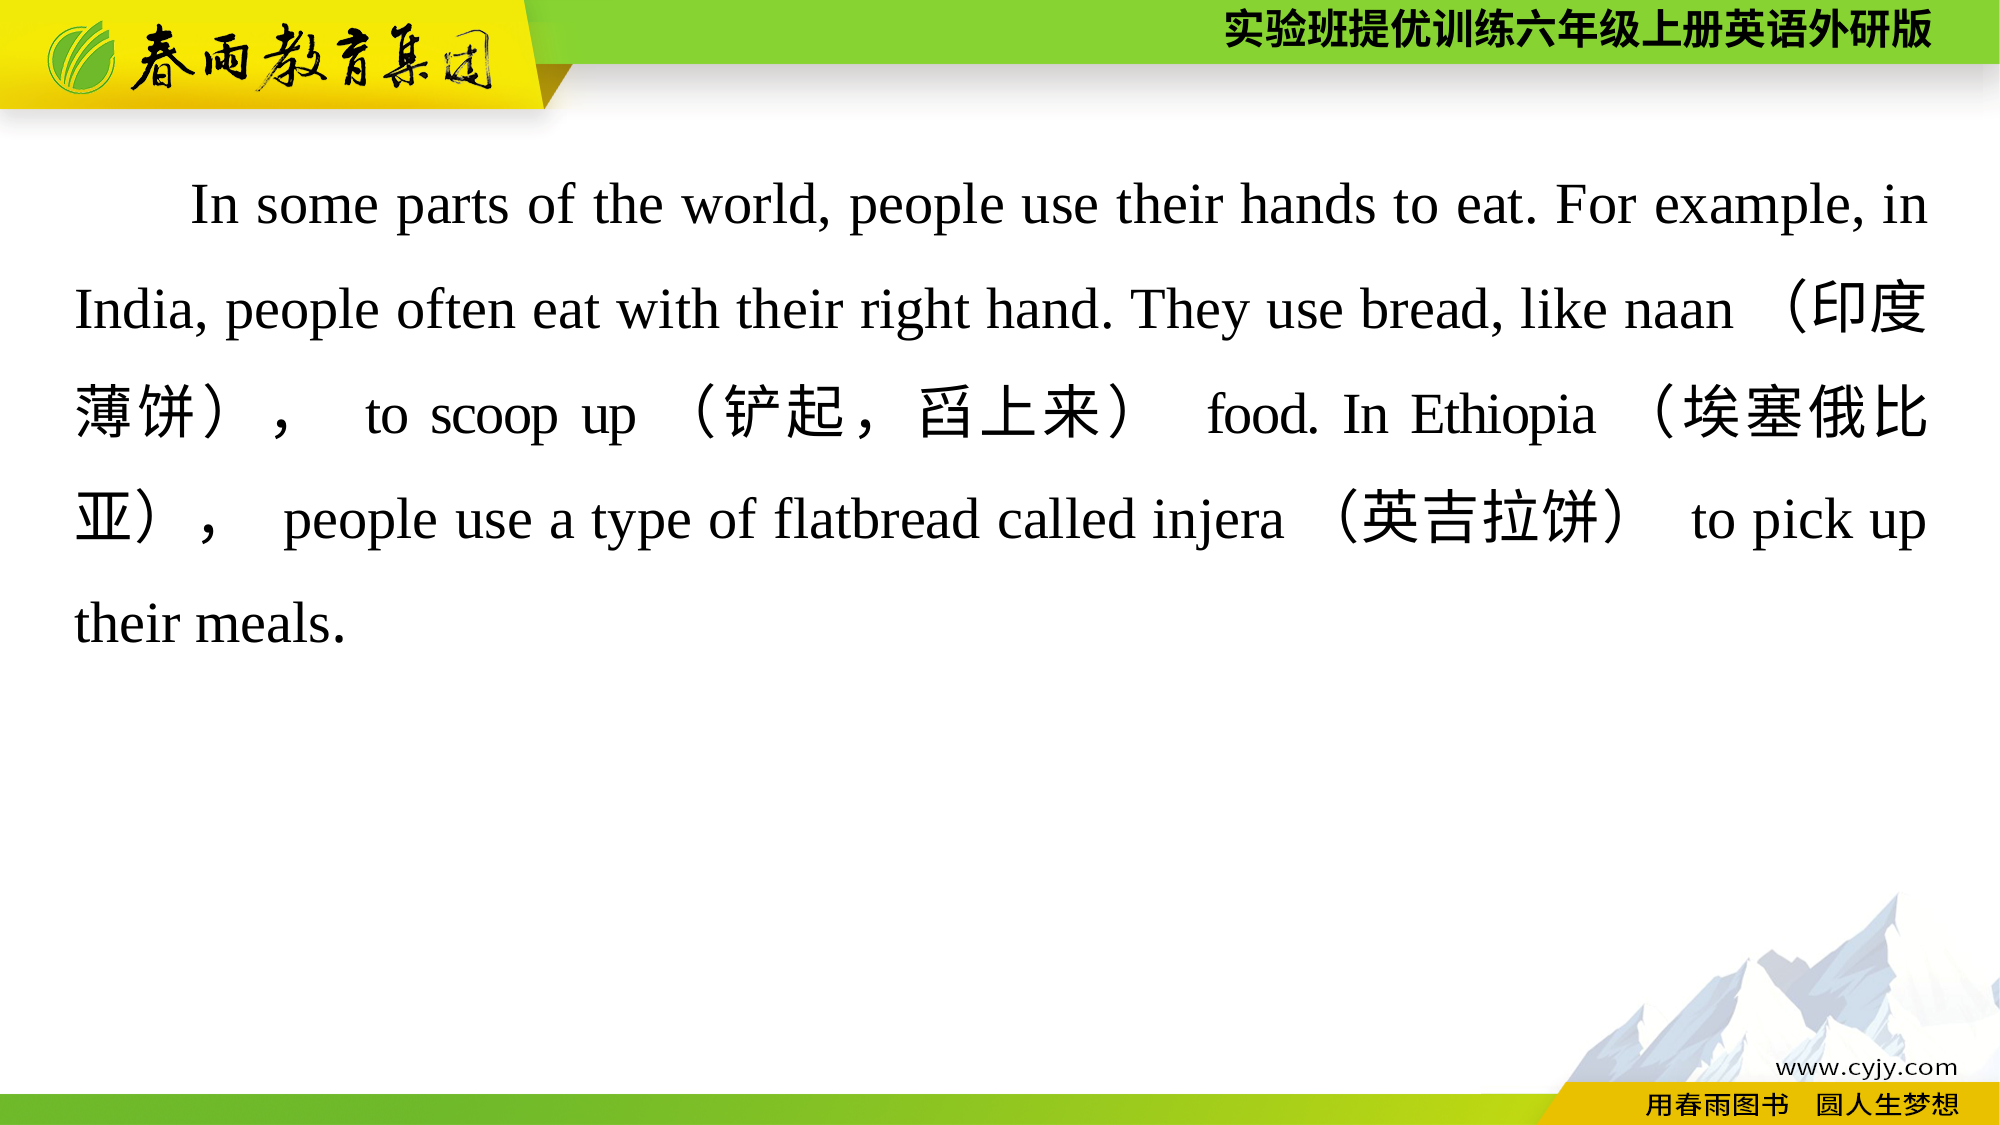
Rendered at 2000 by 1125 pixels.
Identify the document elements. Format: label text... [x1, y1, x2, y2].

list In some parts of the world, people use their hands to eat. For example, in India, people often eat with their right hand. They use bread, like naan（印度薄饼）， to scoop up（铲起，舀上来） food. In Ethiopia（埃塞俄比亚）， people use a type of flatbread called injera（英吉拉饼） to pick up their meals. [59, 122, 1944, 668]
picture [0, 0, 2000, 1125]
